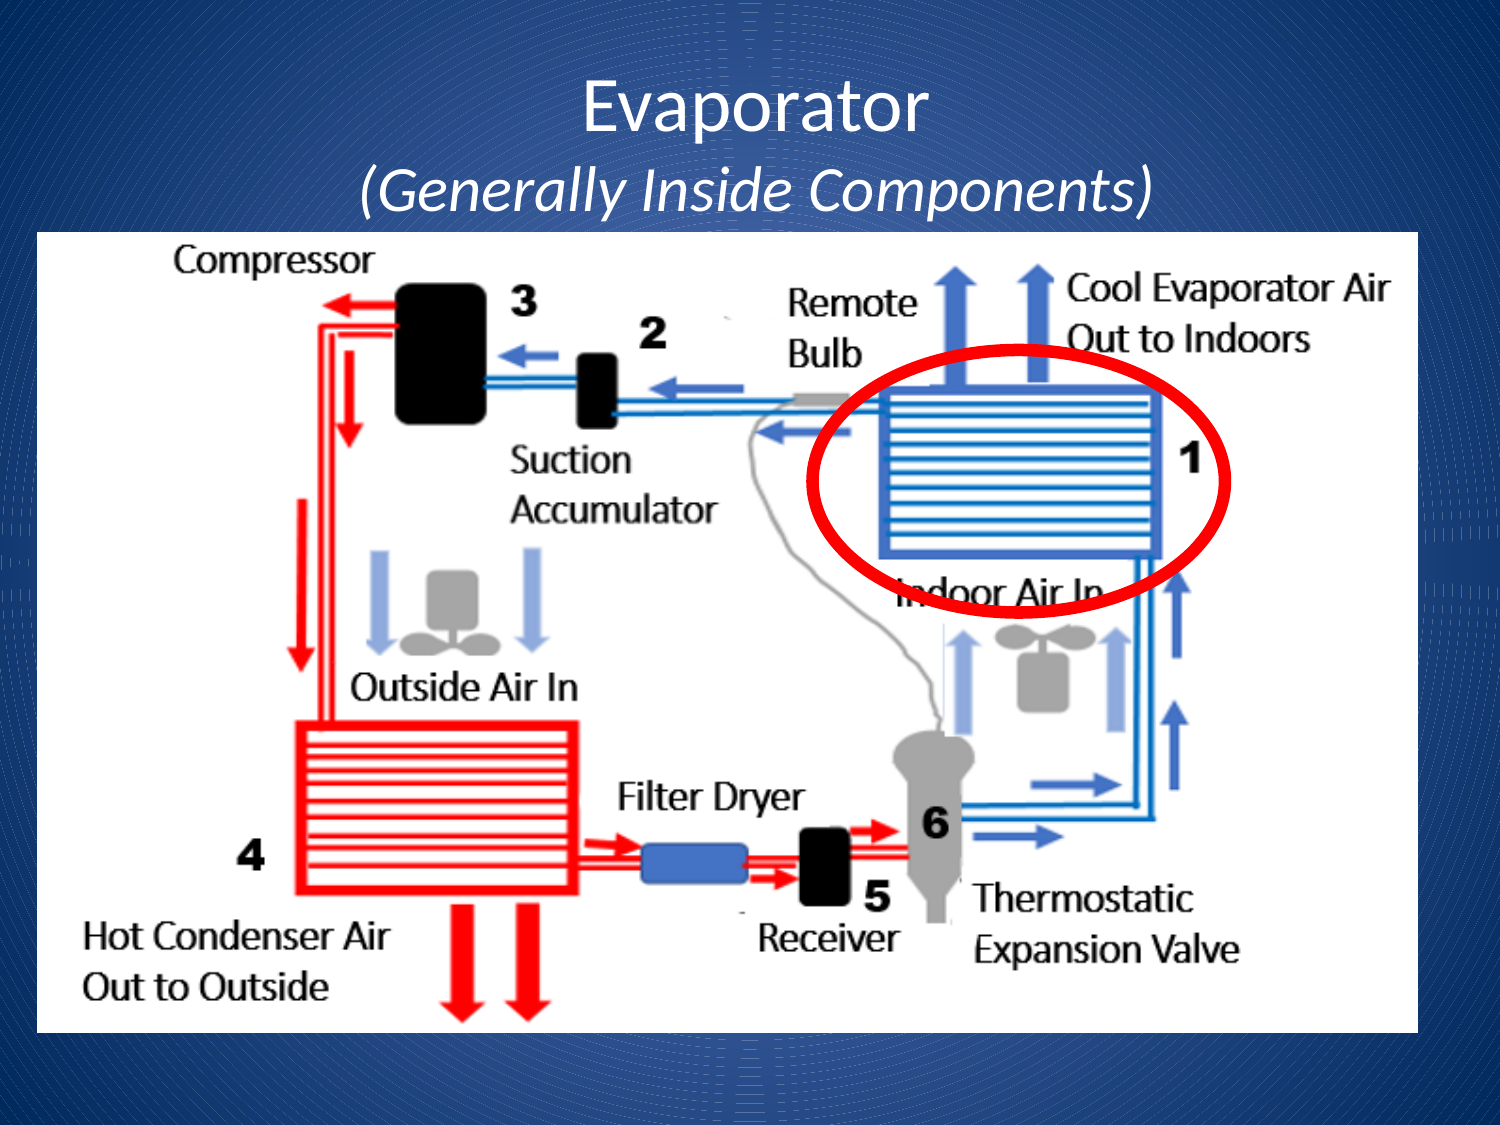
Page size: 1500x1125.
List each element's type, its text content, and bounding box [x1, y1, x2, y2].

picture [37, 232, 1418, 1033]
title Evaporator (Generally Inside Components) [37, 45, 1475, 233]
